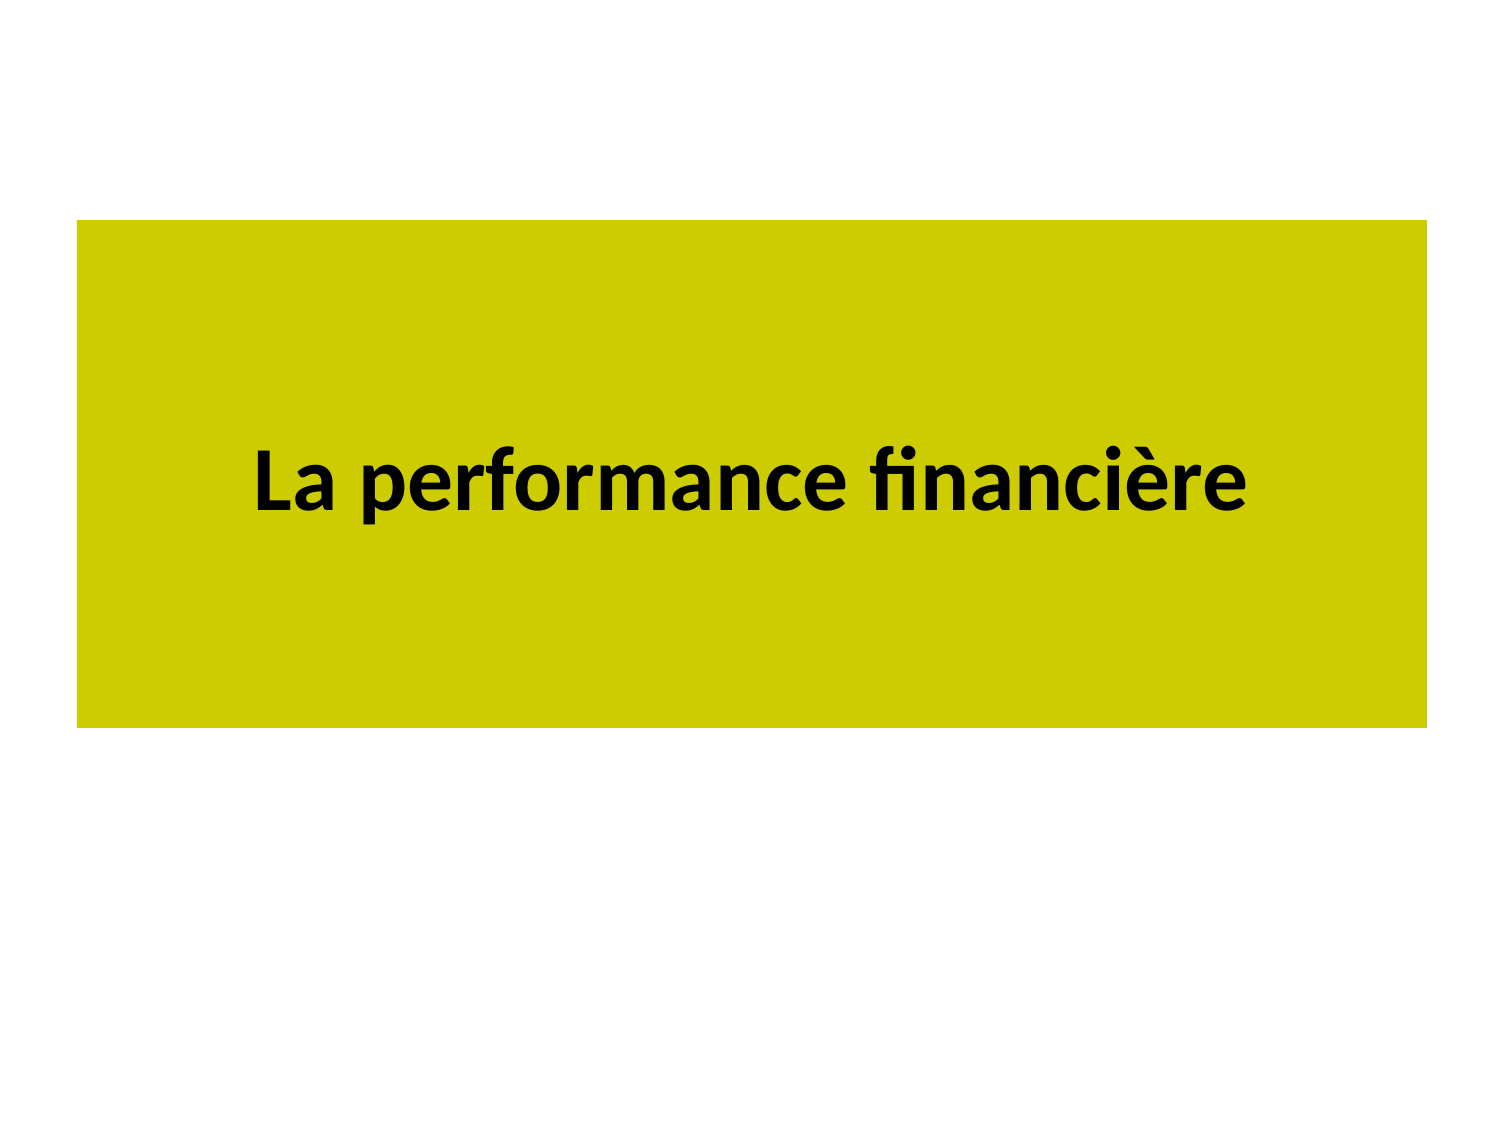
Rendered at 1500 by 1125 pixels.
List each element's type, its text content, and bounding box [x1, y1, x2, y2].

title La performance financière [76, 220, 1427, 728]
